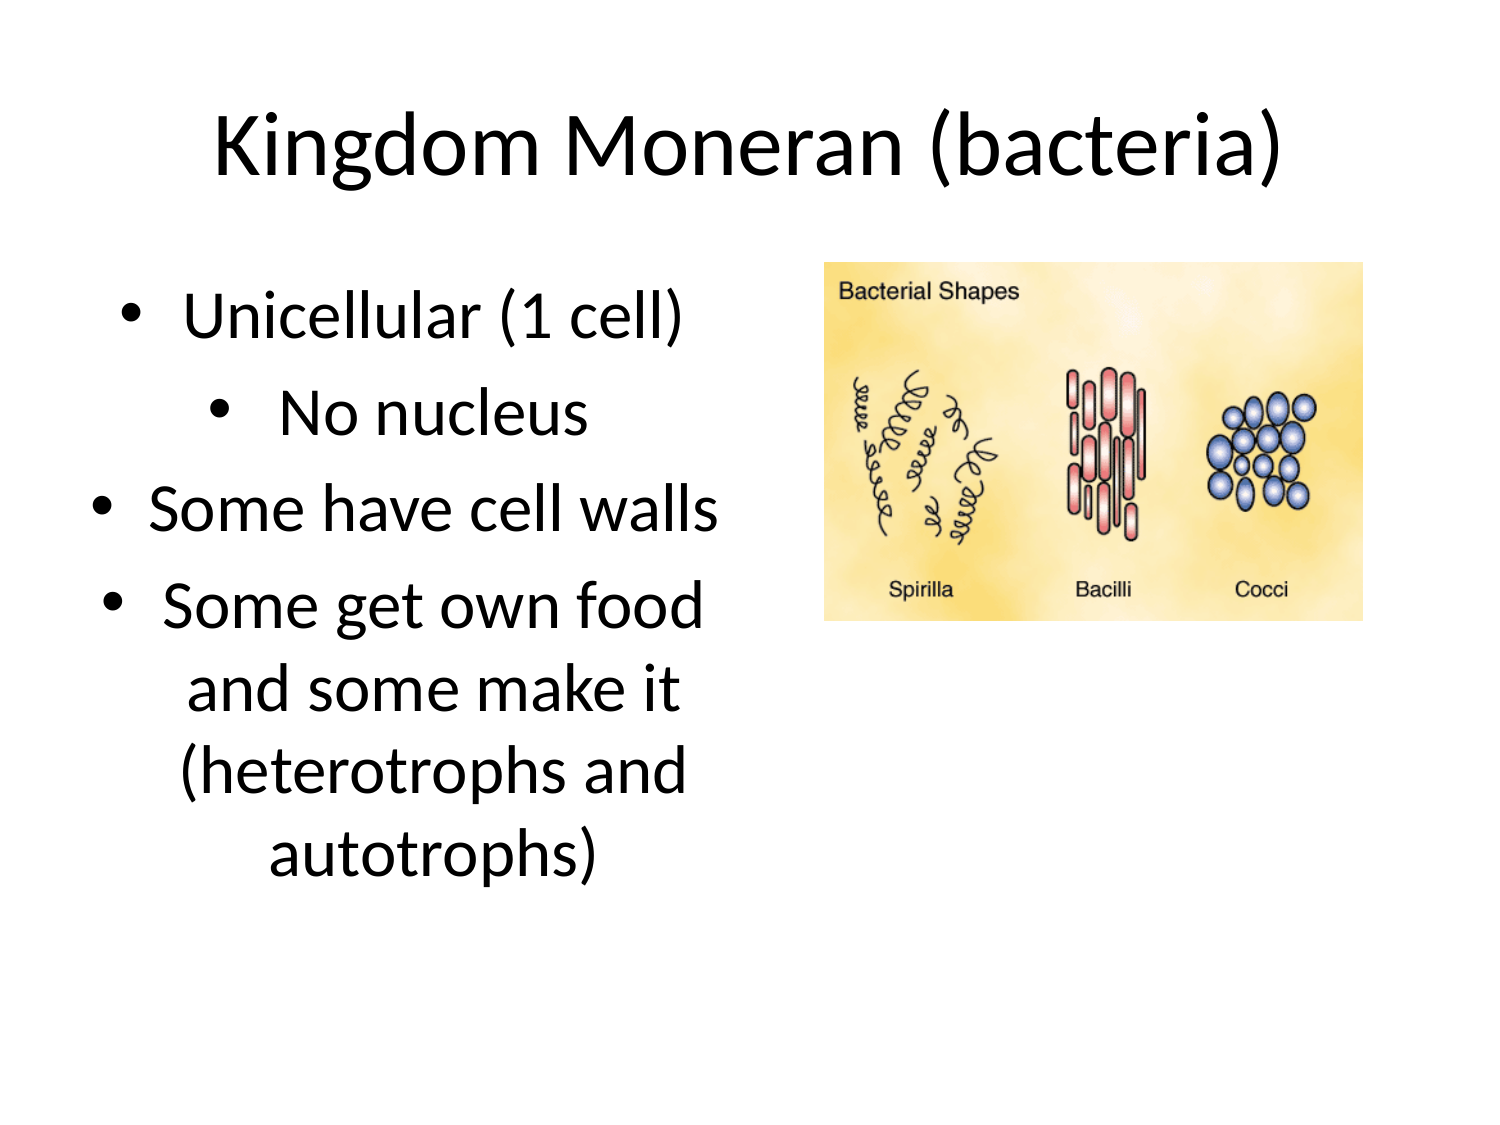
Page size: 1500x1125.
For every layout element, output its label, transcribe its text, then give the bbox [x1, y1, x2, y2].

list Unicellular (1 cell) No nucleus Some have cell walls Some get own food and some make it (heterotrophs and autotrophs) [75, 262, 738, 1005]
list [824, 262, 1363, 622]
title Kingdom Moneran (bacteria) [75, 45, 1425, 233]
